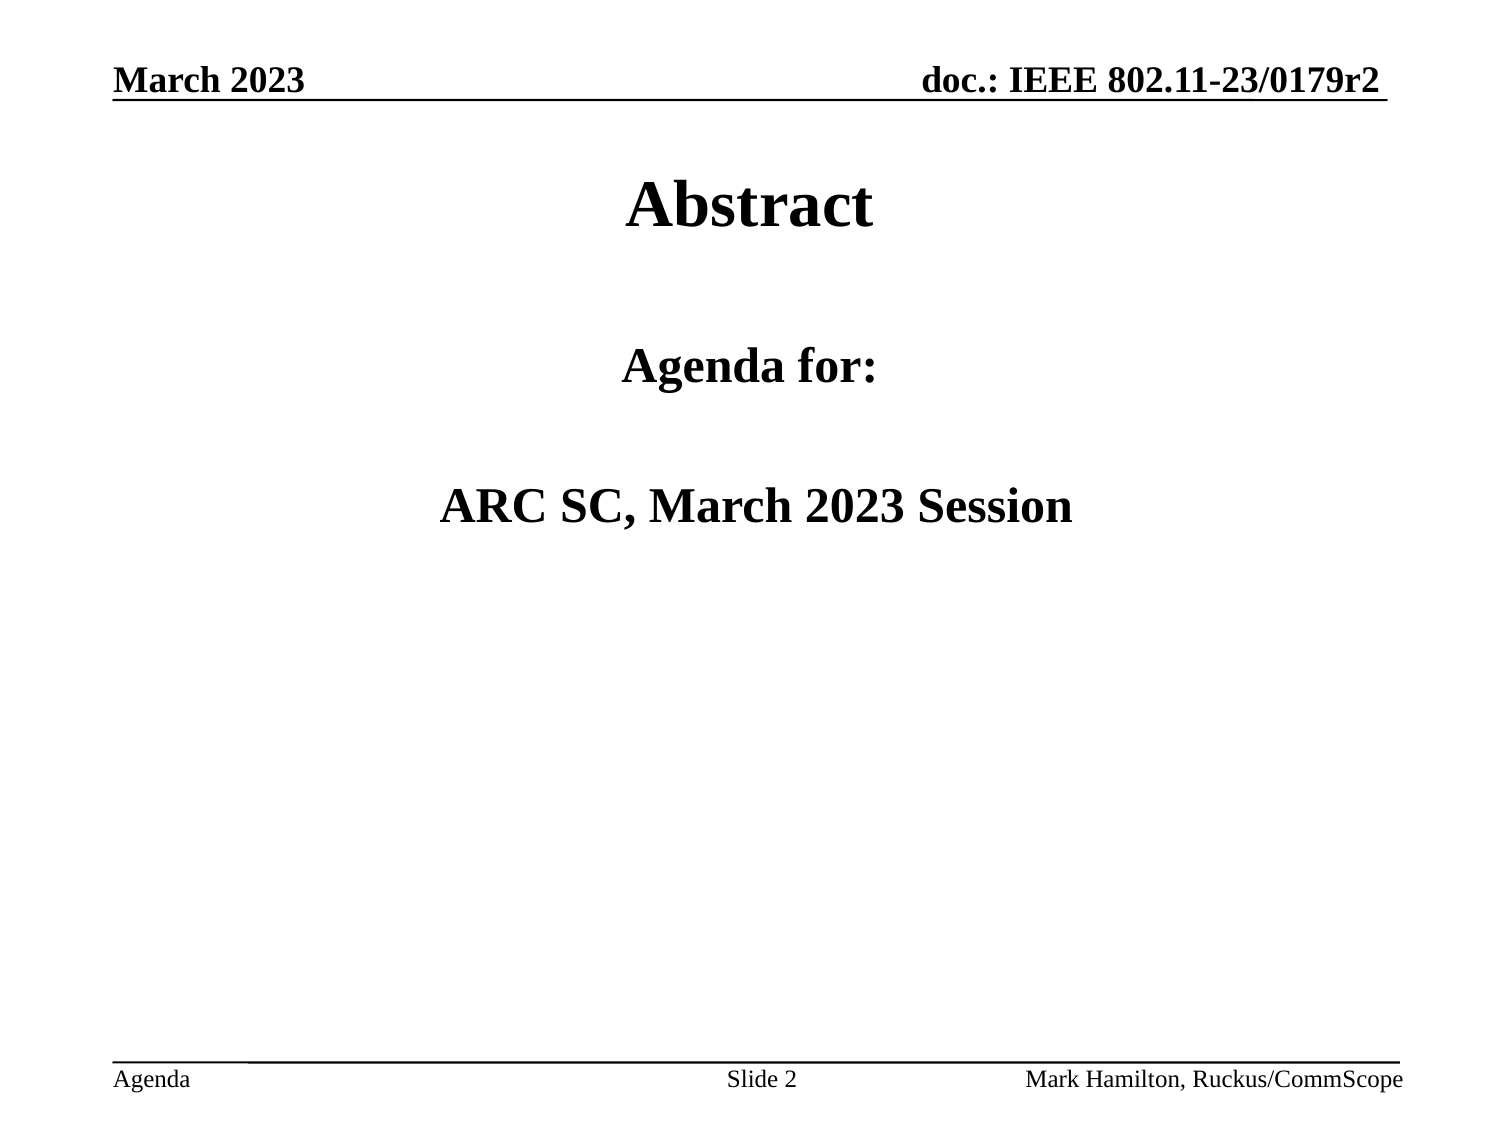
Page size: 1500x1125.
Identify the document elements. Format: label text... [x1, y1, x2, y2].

title Abstract [112, 112, 1388, 288]
list Agenda for: ARC SC, March 2023 Session [112, 324, 1388, 1000]
